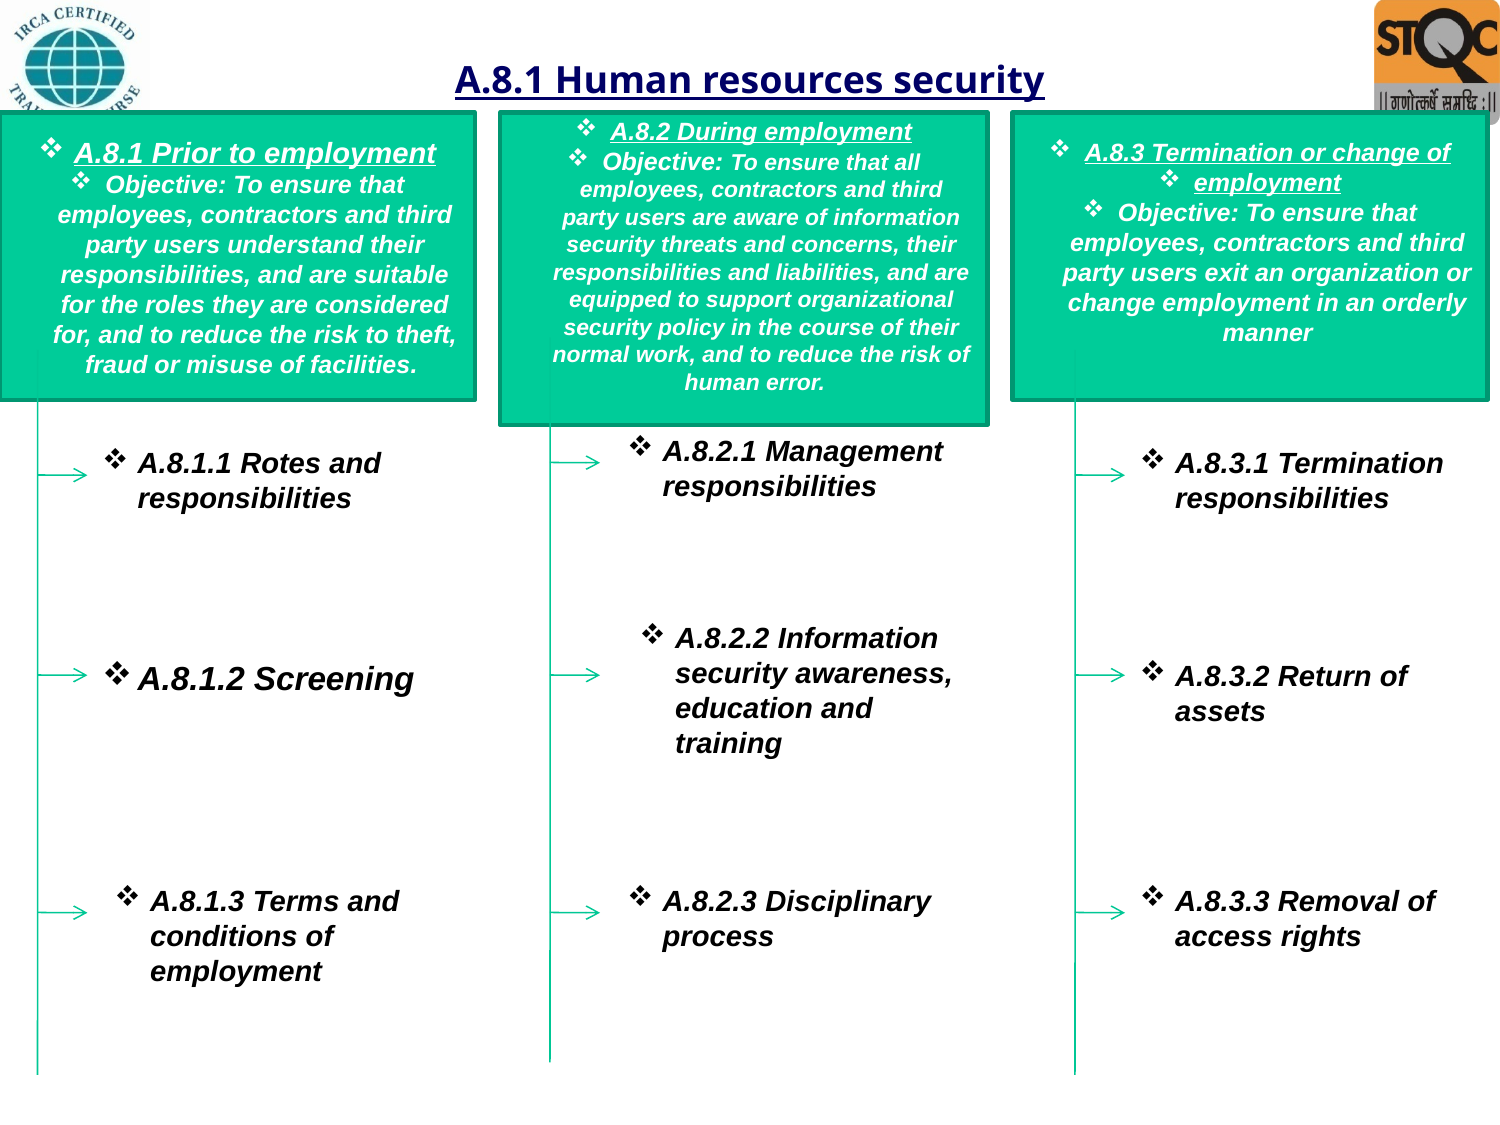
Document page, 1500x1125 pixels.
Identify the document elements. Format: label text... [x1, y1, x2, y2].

title A.8.1 Human resources security [74, 44, 1426, 113]
text_box A.8.1.2 Screening [87, 649, 463, 705]
text_box A.8.2.1 Management responsibilities [612, 424, 1000, 510]
text_box A.8.3.1 Termination responsibilities [1125, 437, 1475, 523]
text_box [87, 287, 488, 349]
text_box A.8.3.2 Return of assets [1124, 649, 1500, 735]
text_box A.8.2 During employment Objective: To ensure that all employees, contractors and third party users are aware of information security threats and concerns, their responsibilities and liabilities, and are equipped to support organizational security policy in the course of their normal work, and to reduce the risk of human error. [498, 110, 990, 427]
text_box A.8.2.3 Disciplinary process [612, 874, 988, 960]
picture [0, 0, 150, 110]
text_box A.8.3.3 Removal of access rights [1124, 874, 1488, 960]
text_box A.8.2.2 Information security awareness, education and training [624, 710, 1000, 768]
text_box A.8.3 Termination or change of employment Objective: To ensure that employees, contractors and third party users exit an organization or change employment in an orderly manner [1010, 110, 1490, 402]
text_box A.8.1.1 Rotes and responsibilities [87, 437, 475, 523]
picture [1374, 0, 1500, 125]
text_box A.8.2.2 Information security awareness, education and training [624, 612, 1000, 710]
text_box A.8.1.3 Terms and conditions of employment [99, 874, 463, 995]
text_box A.8.1 Prior to employment Objective: To ensure that employees, contractors and third party users understand their responsibilities, and are suitable for the roles they are considered for, and to reduce the risk to theft, fraud or misuse of facilities. [0, 110, 477, 402]
